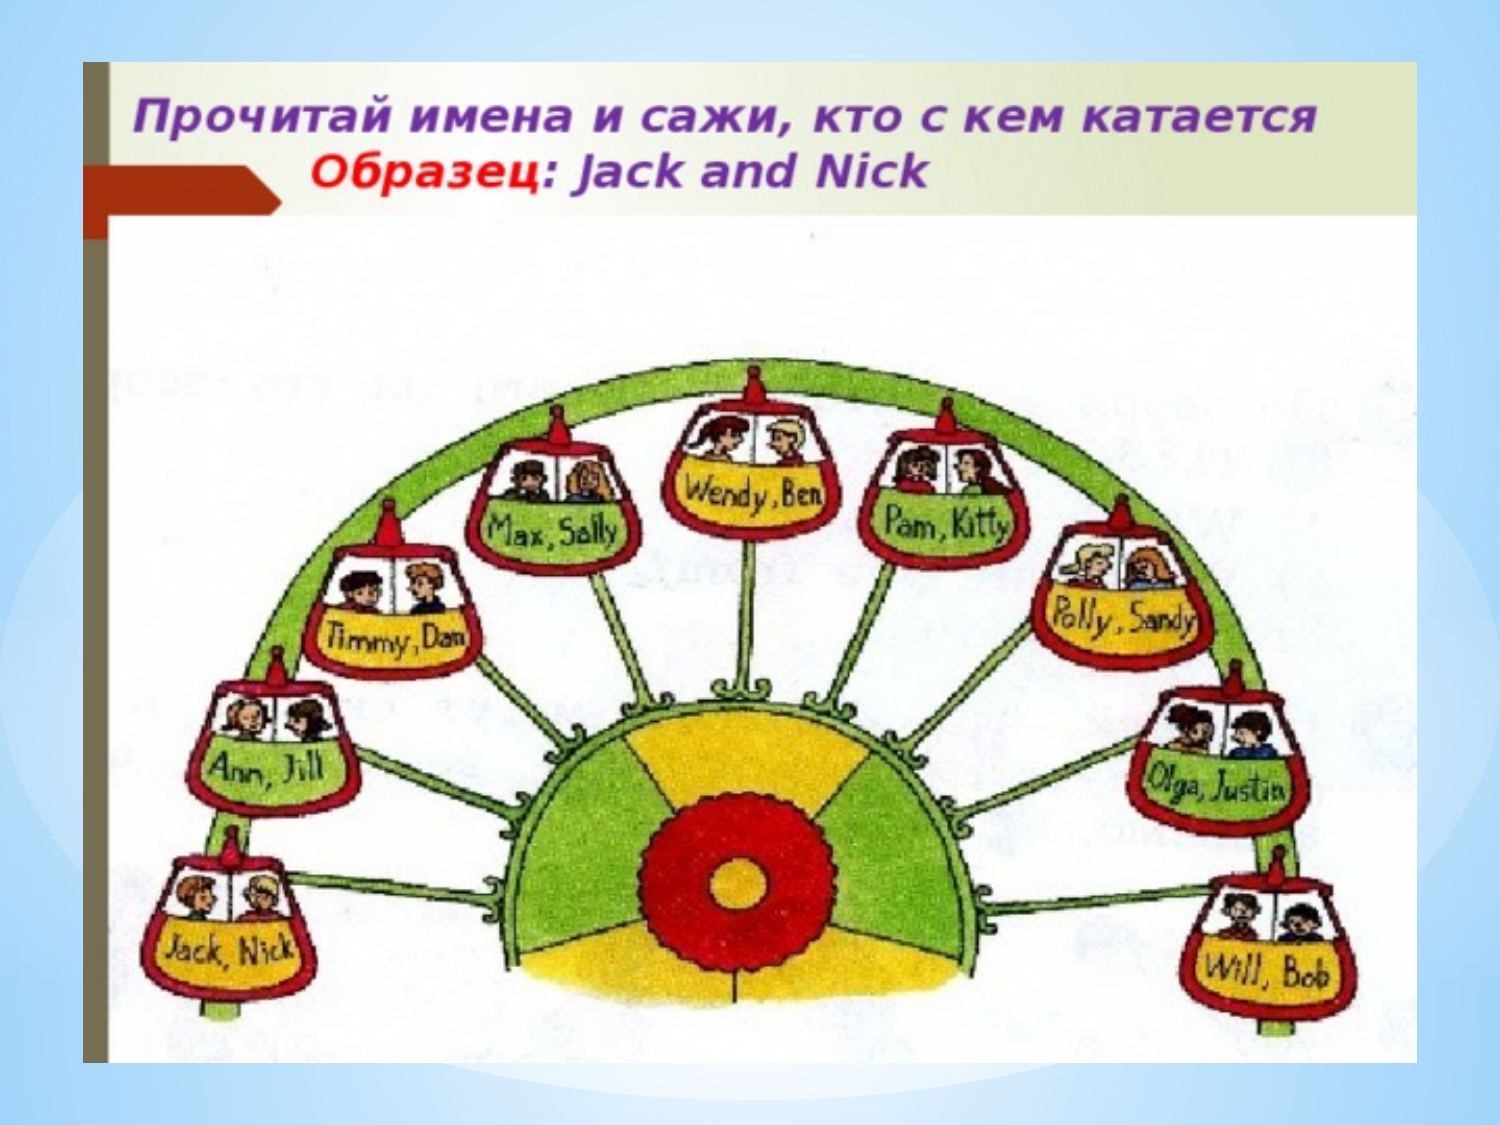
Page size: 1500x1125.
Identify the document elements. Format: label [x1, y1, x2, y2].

picture [83, 62, 1417, 1063]
